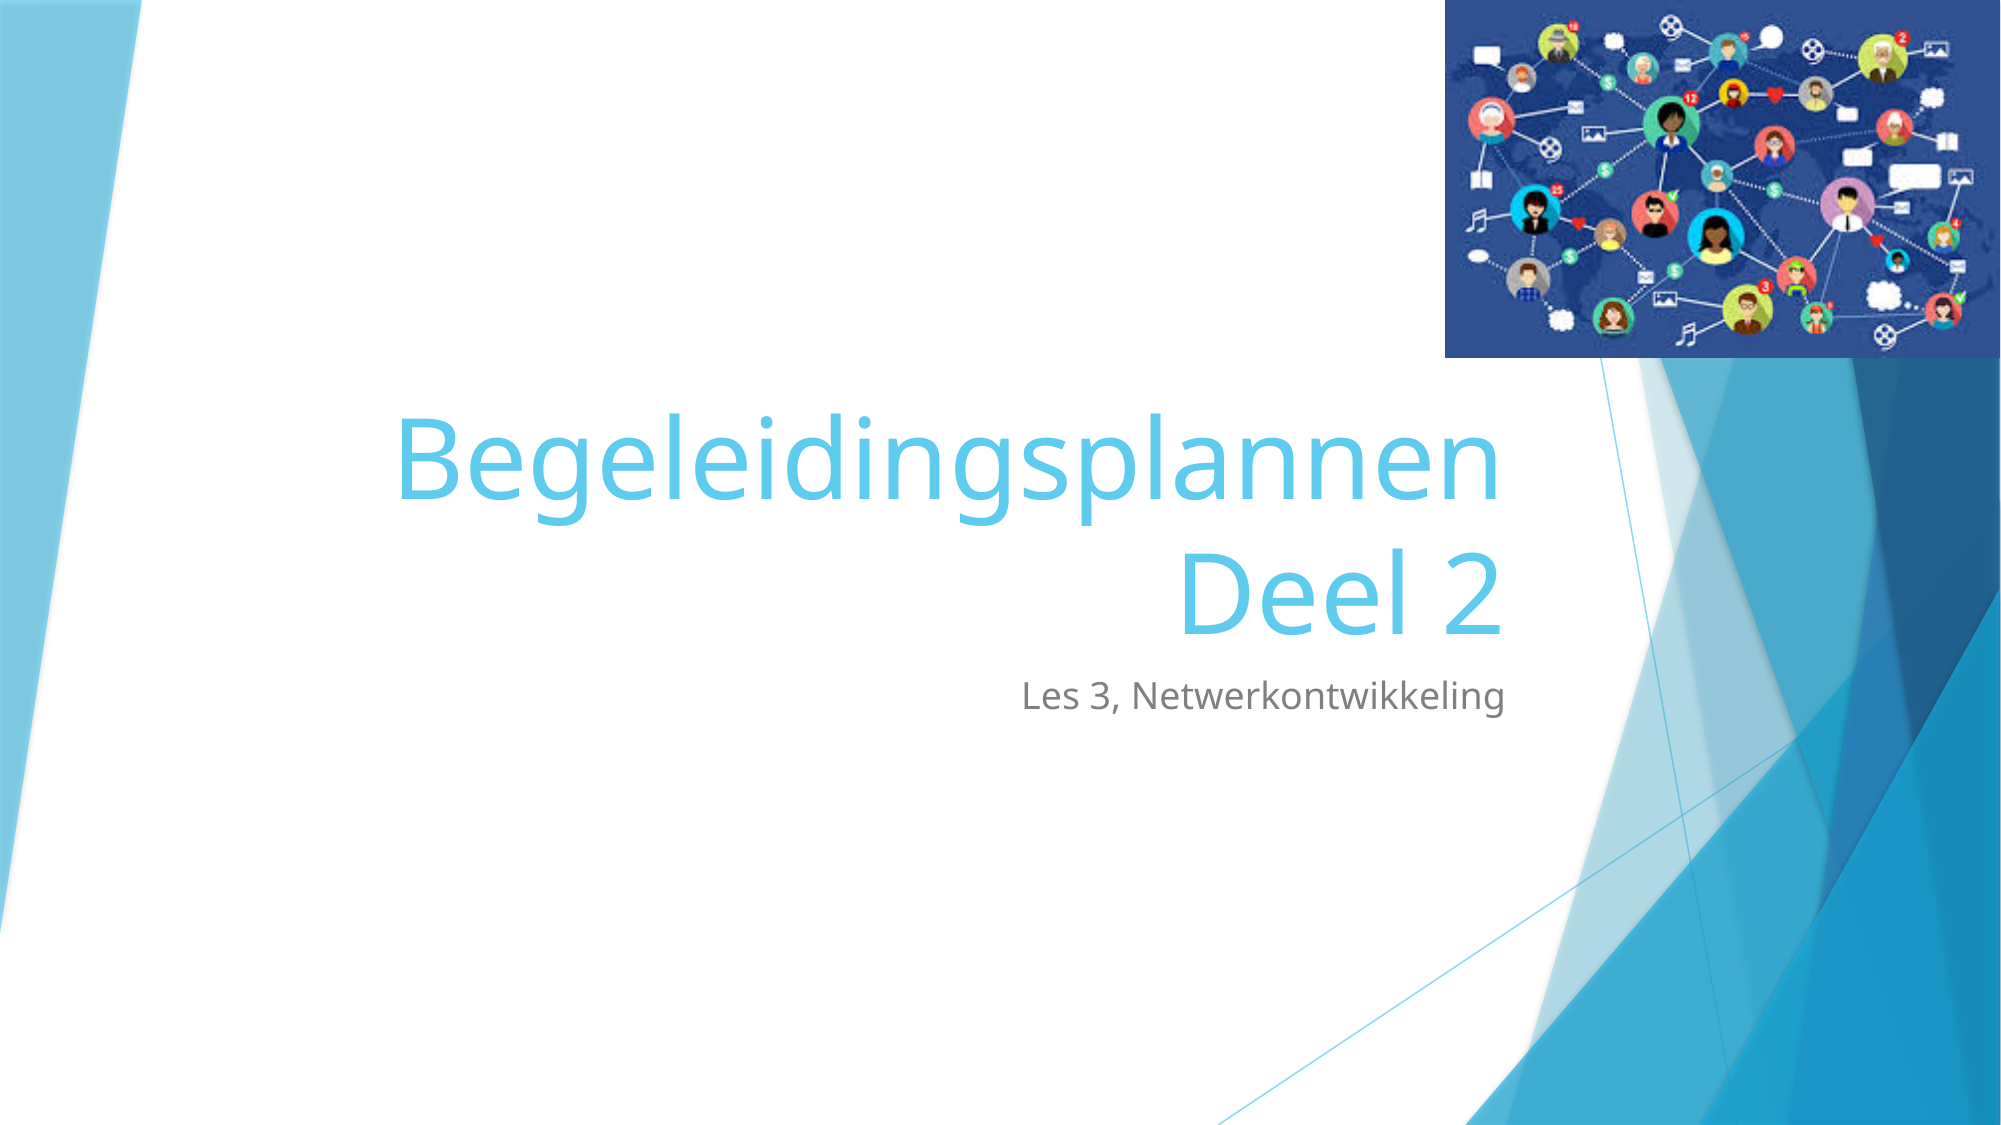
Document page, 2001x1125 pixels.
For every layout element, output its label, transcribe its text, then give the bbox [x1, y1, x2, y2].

picture [1444, 0, 2000, 359]
subtitle Les 3, Netwerkontwikkeling [247, 664, 1522, 845]
title Begeleidingsplannen Deel 2 [247, 394, 1522, 664]
